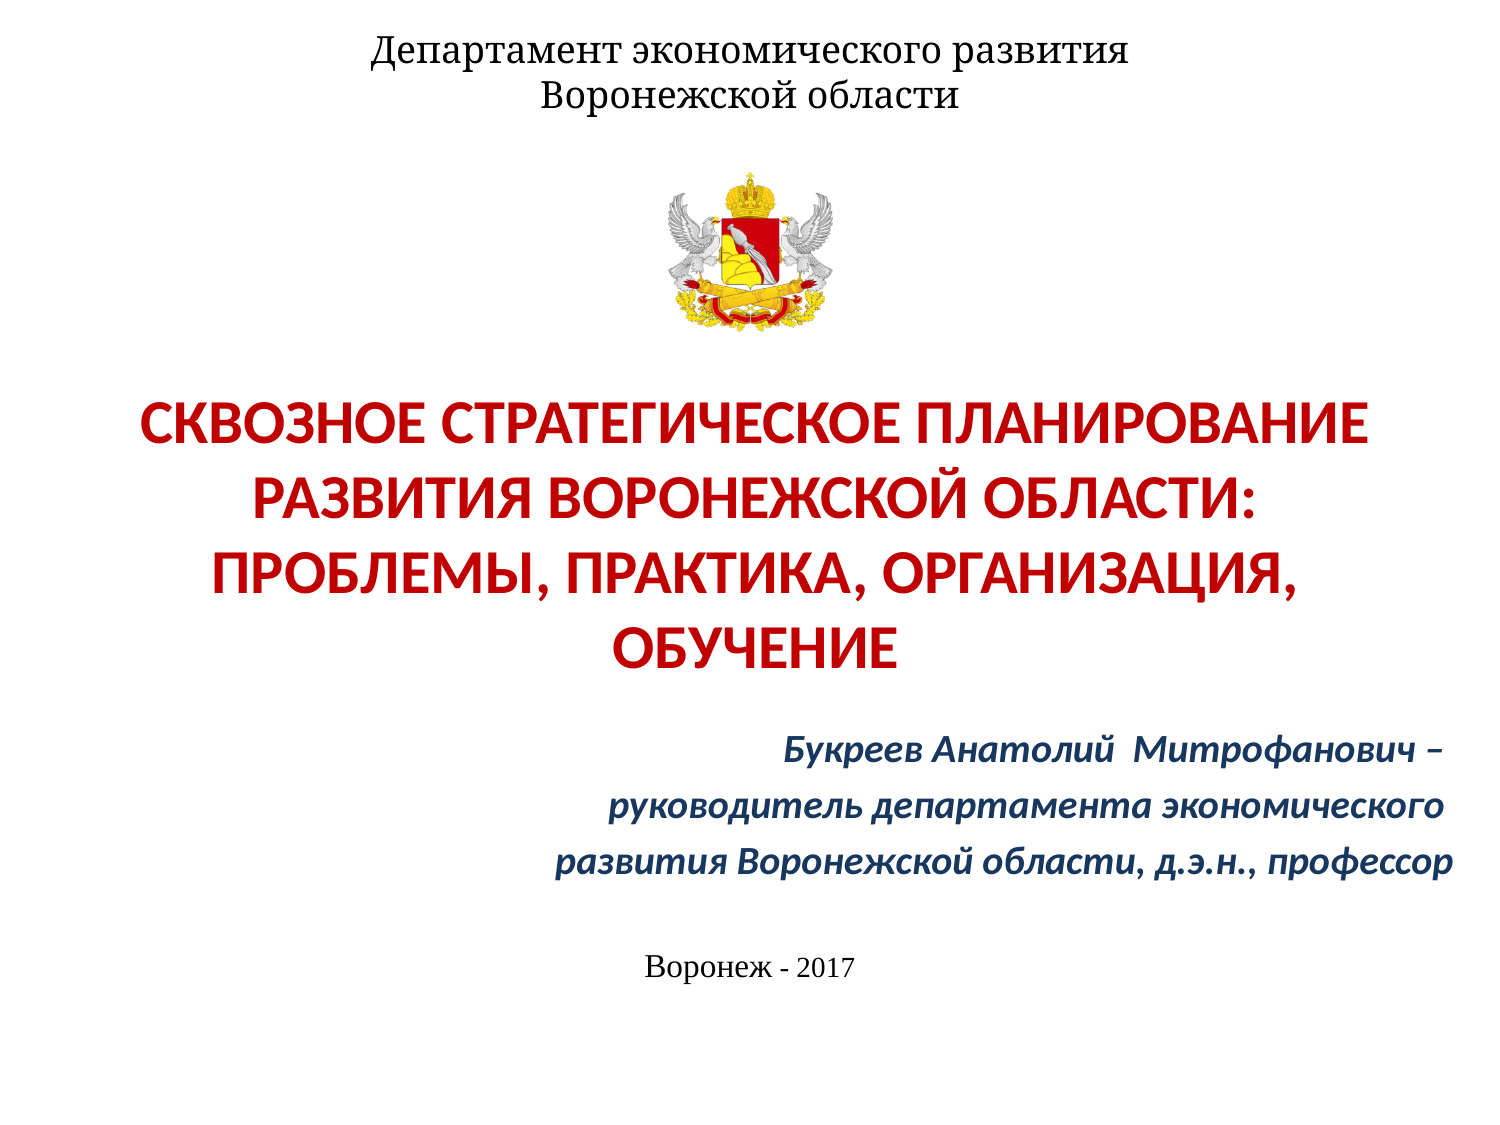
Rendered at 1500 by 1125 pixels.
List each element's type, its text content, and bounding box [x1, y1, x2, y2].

text_box Воронеж - 2017 [171, 902, 1329, 992]
text_box Департамент экономического развития Воронежской области [301, 19, 1199, 124]
picture [666, 172, 833, 332]
text_box Букреев Анатолий Митрофанович – руководитель департамента экономического развития Воронежской области, д.э.н., профессор [152, 714, 1470, 891]
text_box СКВОЗНОЕ СТРАТЕГИЧЕСКОЕ ПЛАНИРОВАНИЕ РАЗВИТИЯ ВОРОНЕЖСКОЙ ОБЛАСТИ: ПРОБЛЕМЫ, ПРАКТИКА, ОРГАНИЗАЦИЯ, ОБУЧЕНИЕ [70, 373, 1442, 688]
